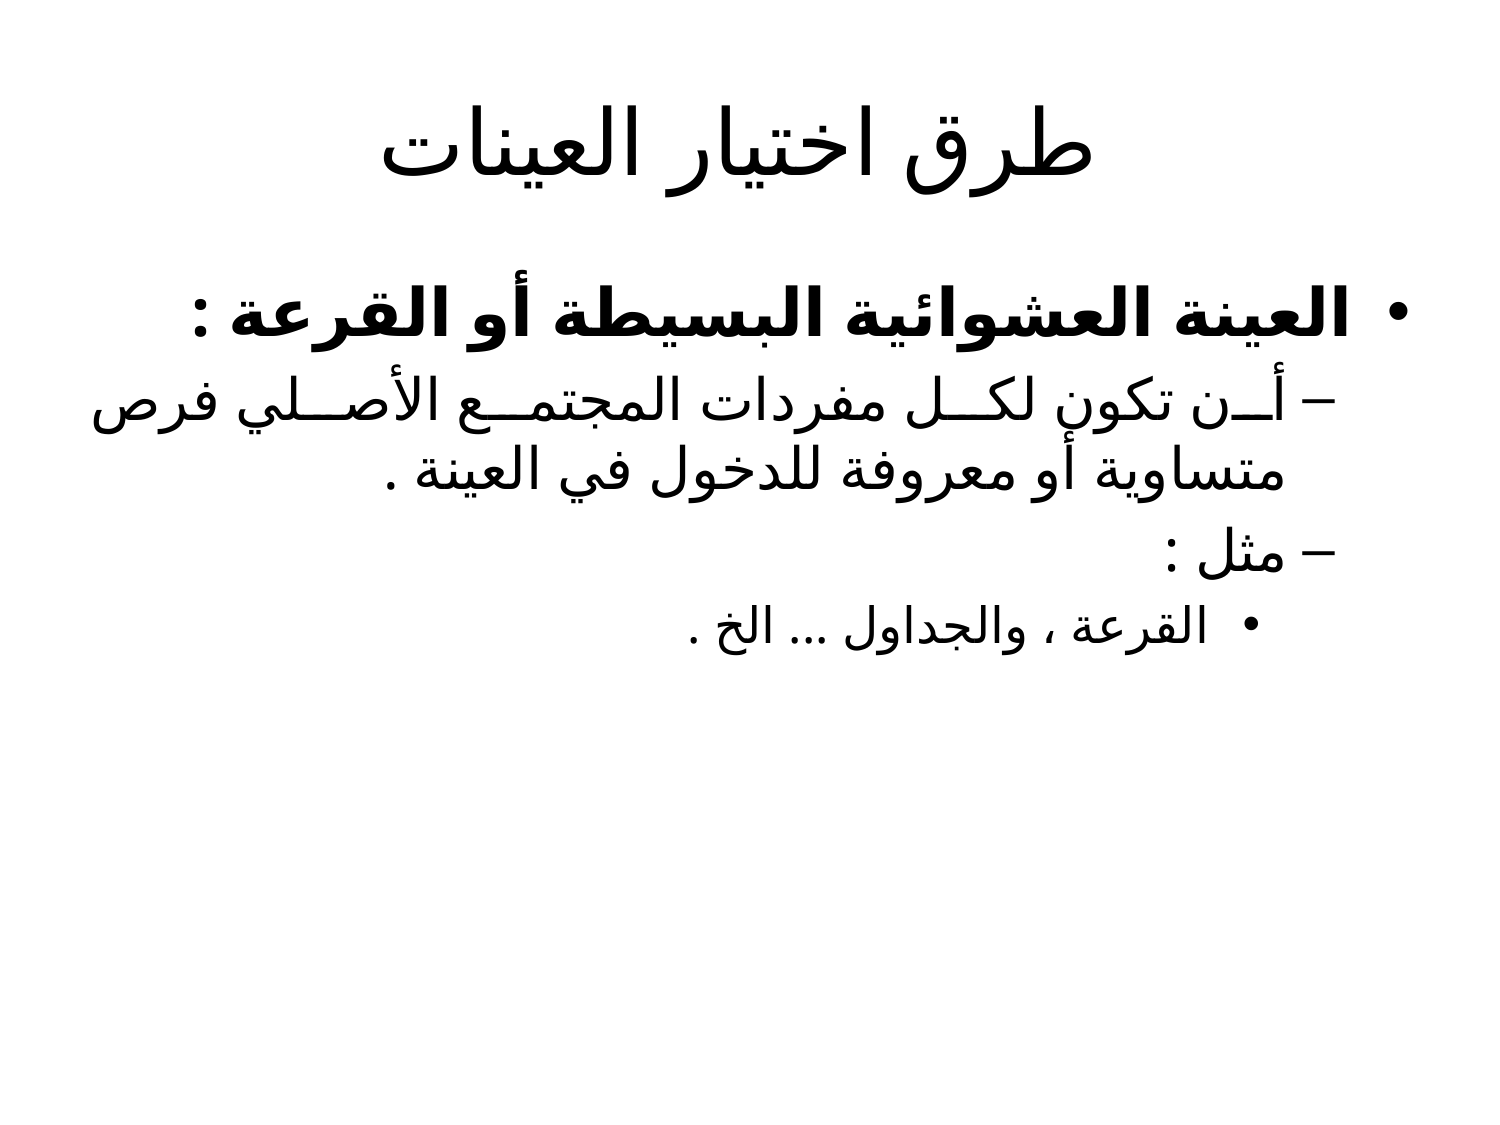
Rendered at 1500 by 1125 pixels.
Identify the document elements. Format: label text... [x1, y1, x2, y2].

title طرق اختيار العينات [75, 45, 1425, 233]
list العينة العشوائية البسيطة أو القرعة : أن تكون لكل مفردات المجتمع الأصلي فرص متساوية أو معروفة للدخول في العينة . مثل : القرعة ، والجداول ... الخ . [75, 262, 1425, 1005]
